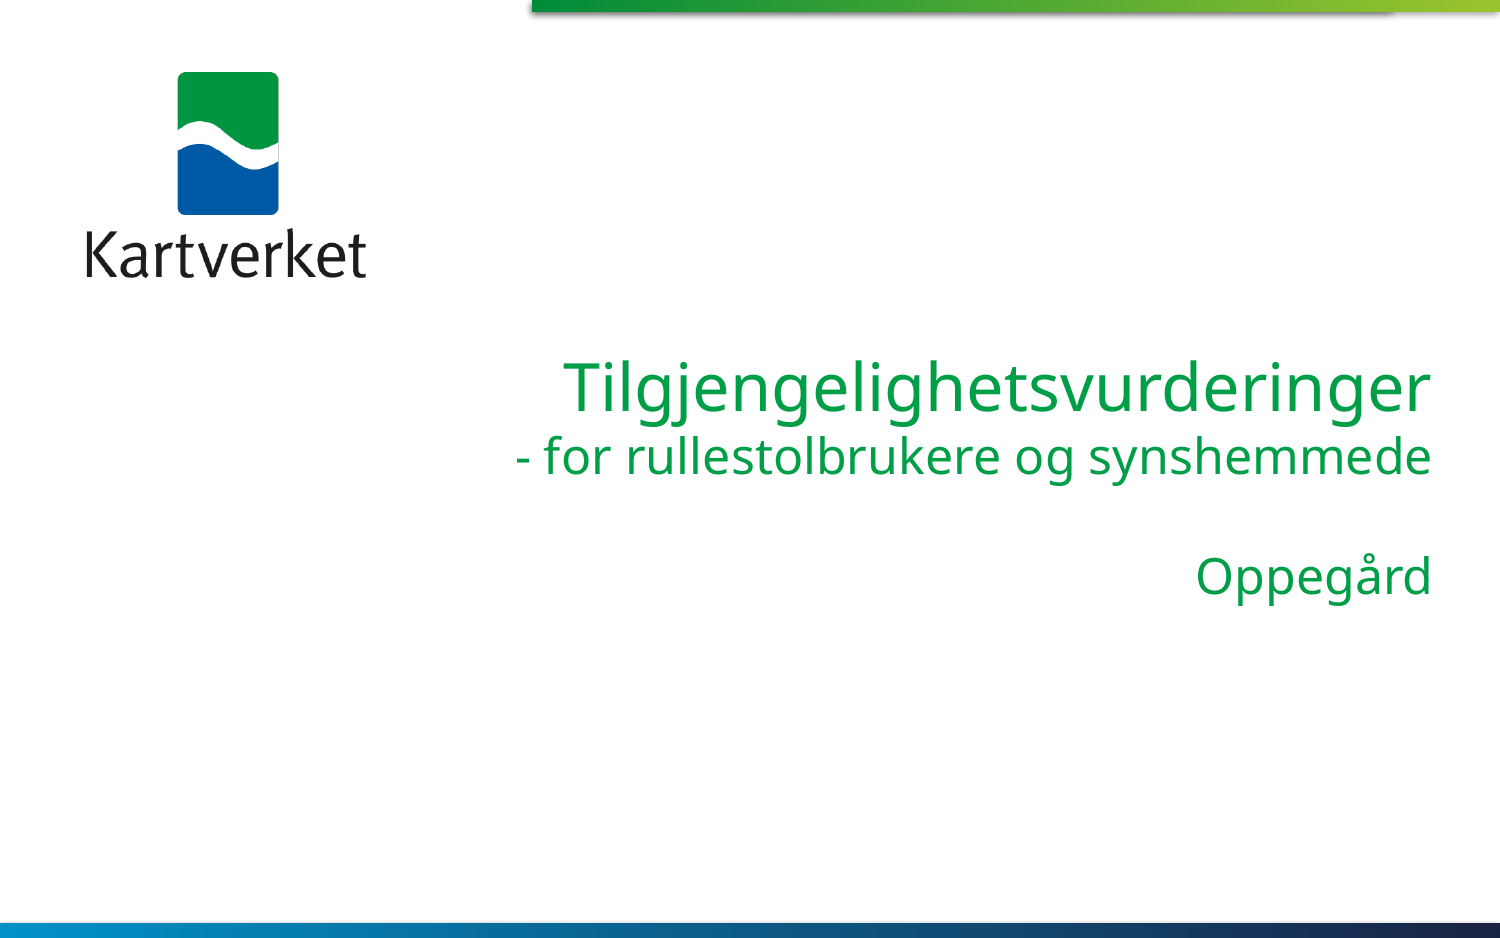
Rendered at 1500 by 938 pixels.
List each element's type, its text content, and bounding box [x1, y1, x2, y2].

text_box Tilgjengelighetsvurderinger - for rullestolbrukere og synshemmede Oppegård [66, 337, 1449, 613]
